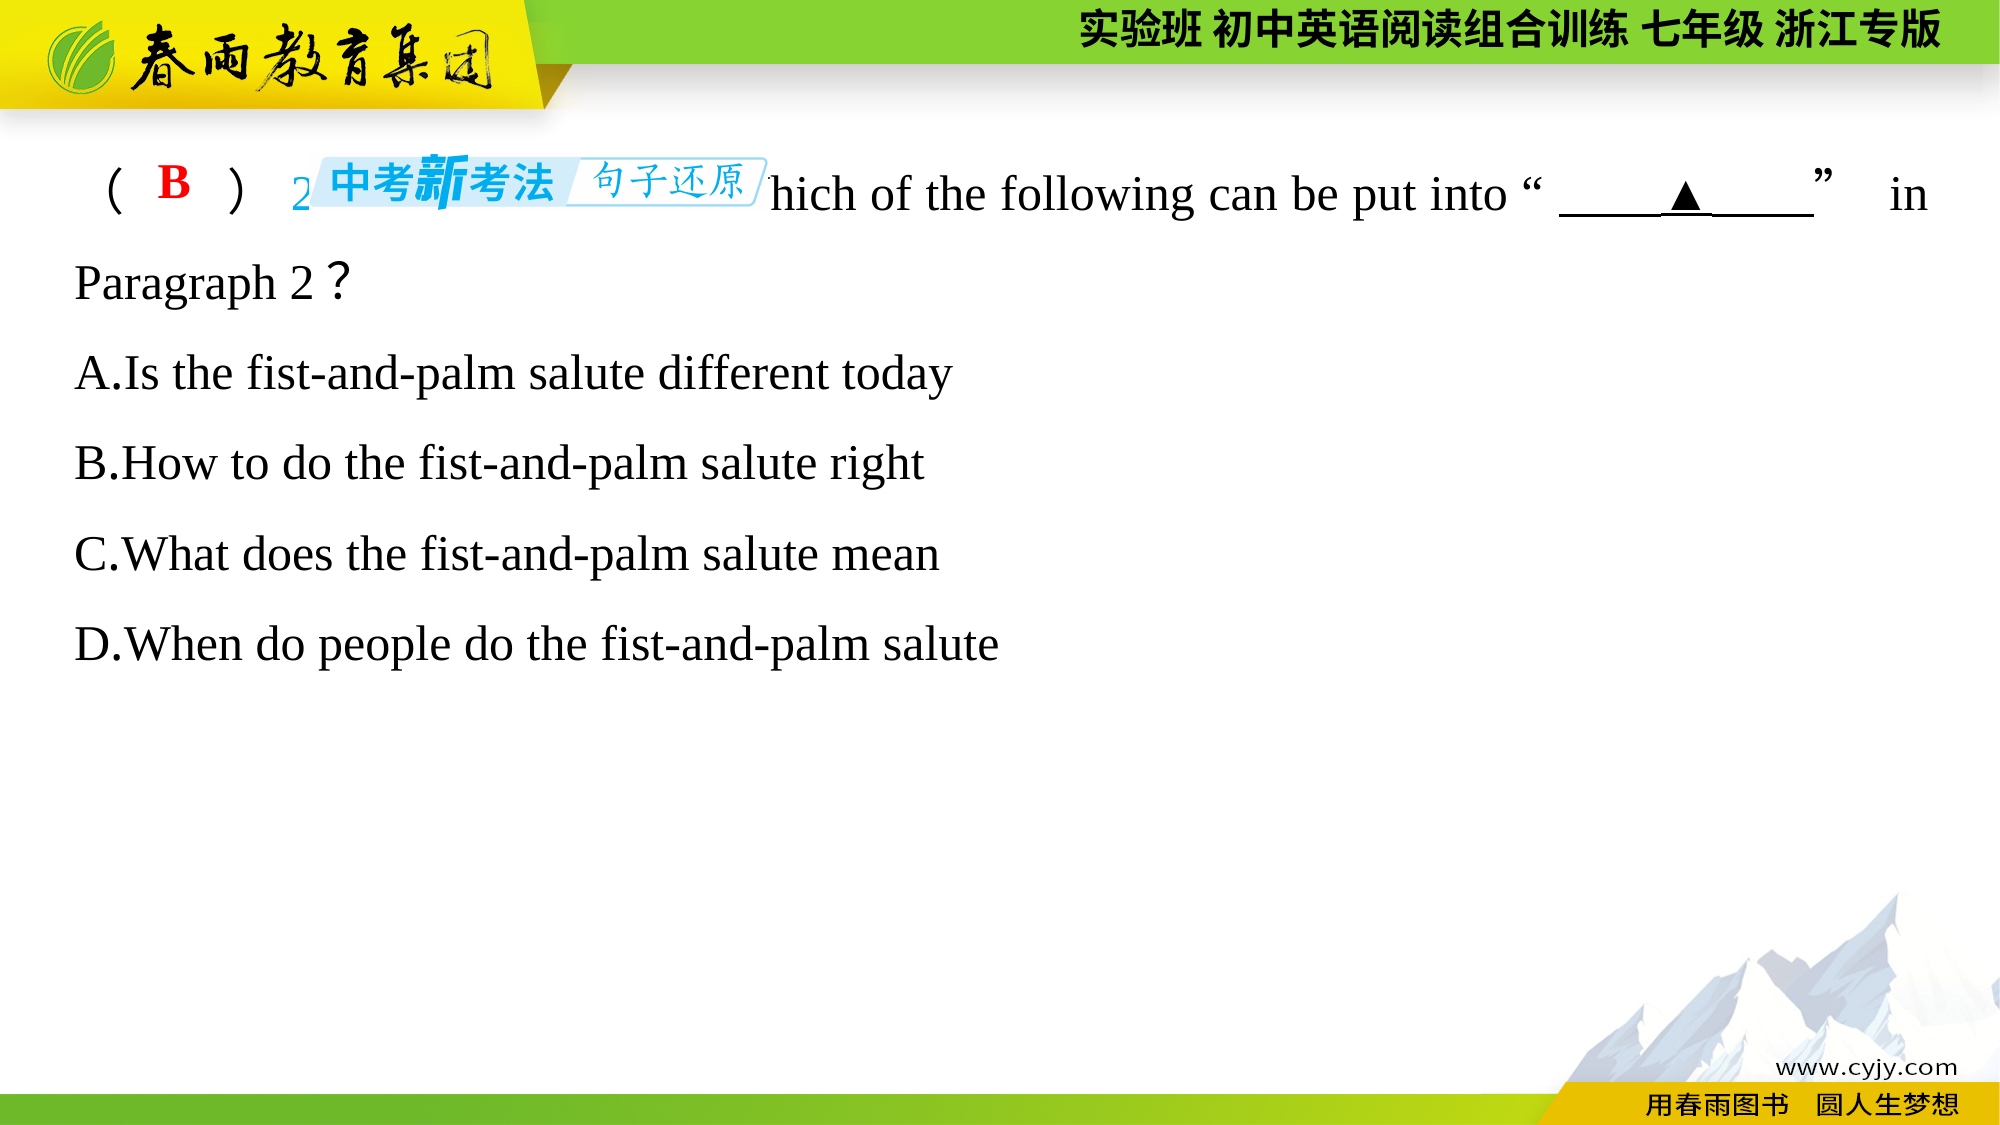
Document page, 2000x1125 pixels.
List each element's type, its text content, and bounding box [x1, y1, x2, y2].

picture [0, 0, 2000, 1125]
list （ ）2. Which of the following can be put into “ ▲ ” in Paragraph 2？ A.Is the fist-and-palm salute different today B.How to do the fist-and-palm salute right C.What does the fist-and-palm salute mean D.When do people do the fist-and-palm salute [59, 122, 1944, 683]
text_box B [143, 141, 206, 217]
